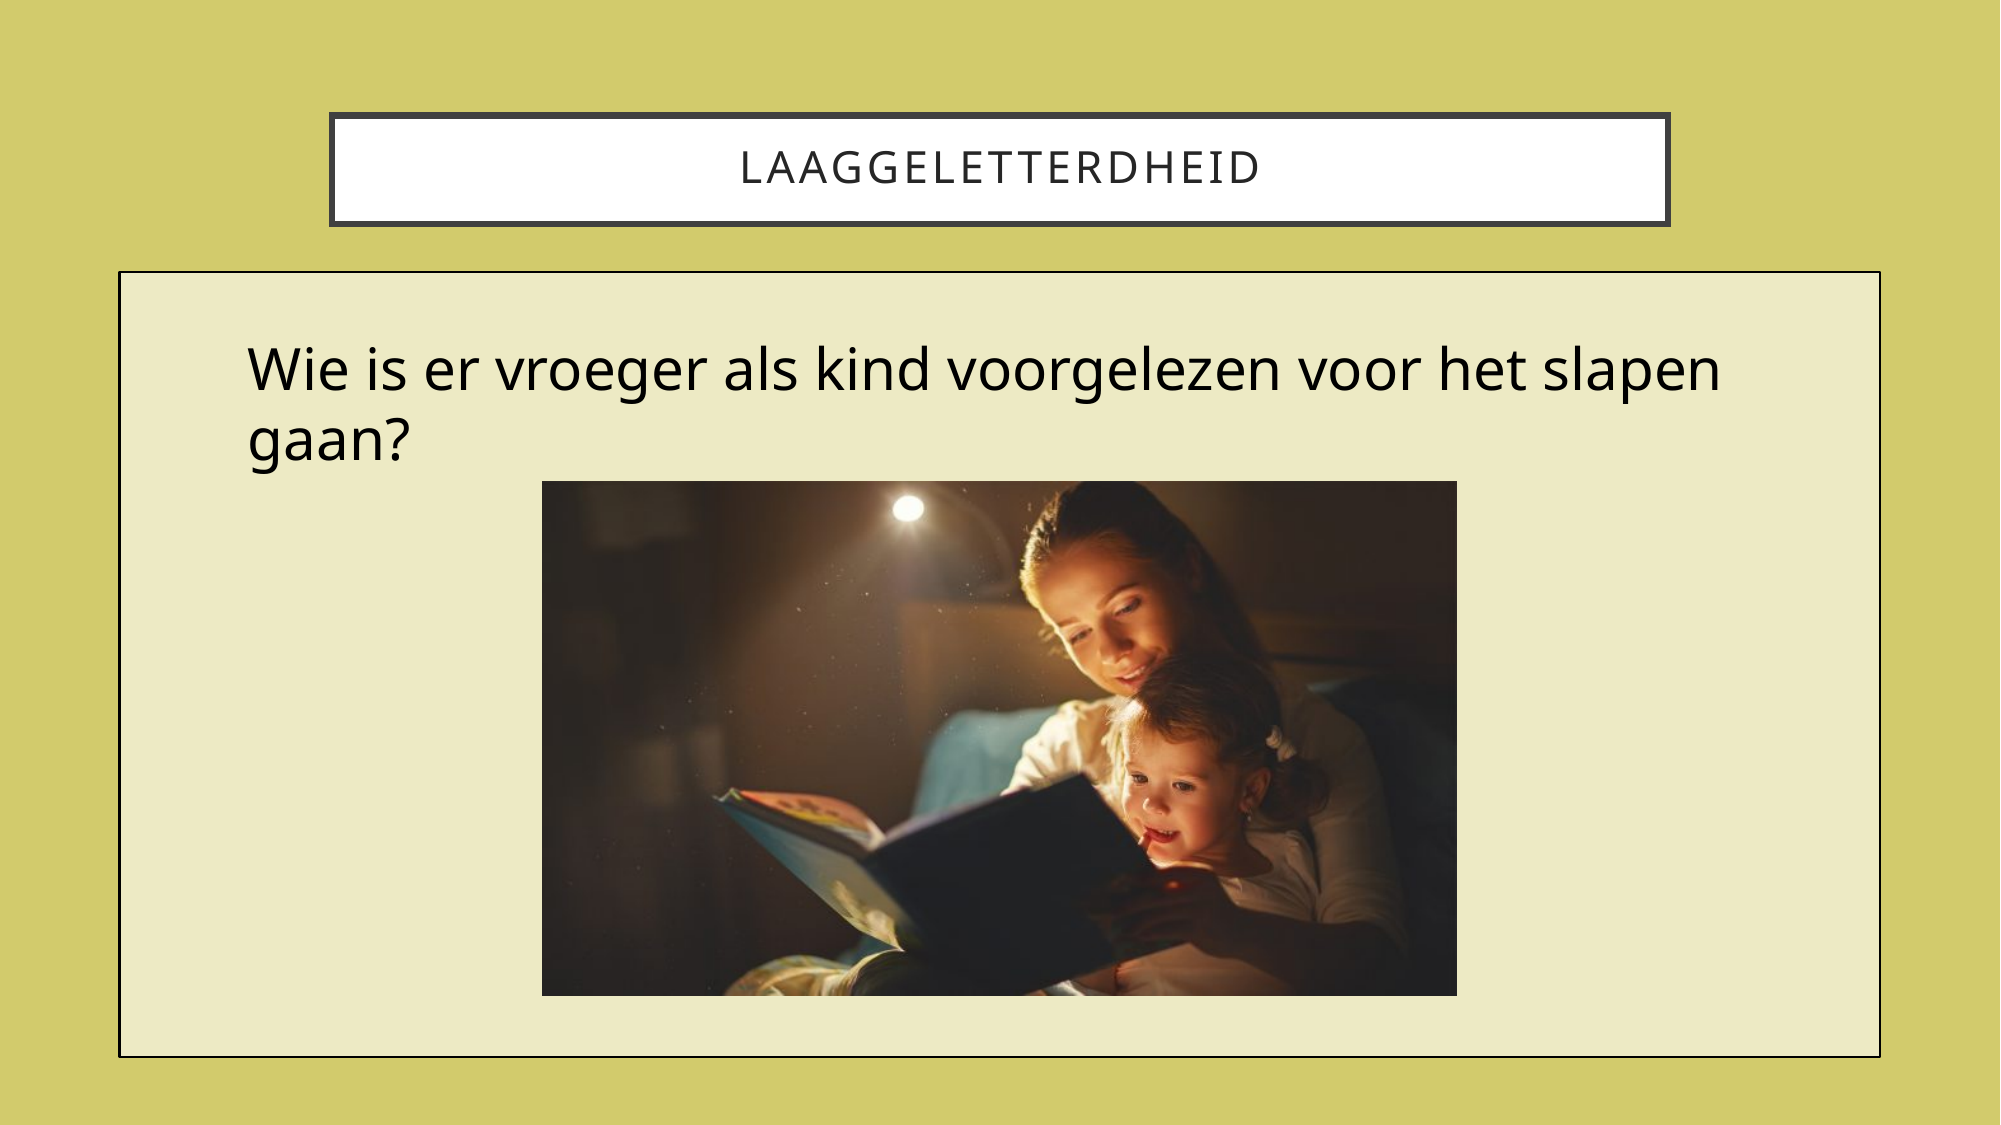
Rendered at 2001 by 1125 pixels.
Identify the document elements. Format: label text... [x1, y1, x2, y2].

text_box [118, 271, 1881, 1058]
title LAAGGELETTERDHEID [329, 112, 1671, 227]
picture [542, 481, 1457, 996]
text_box Wie is er vroeger als kind voorgelezen voor het slapen gaan? [233, 324, 1758, 480]
